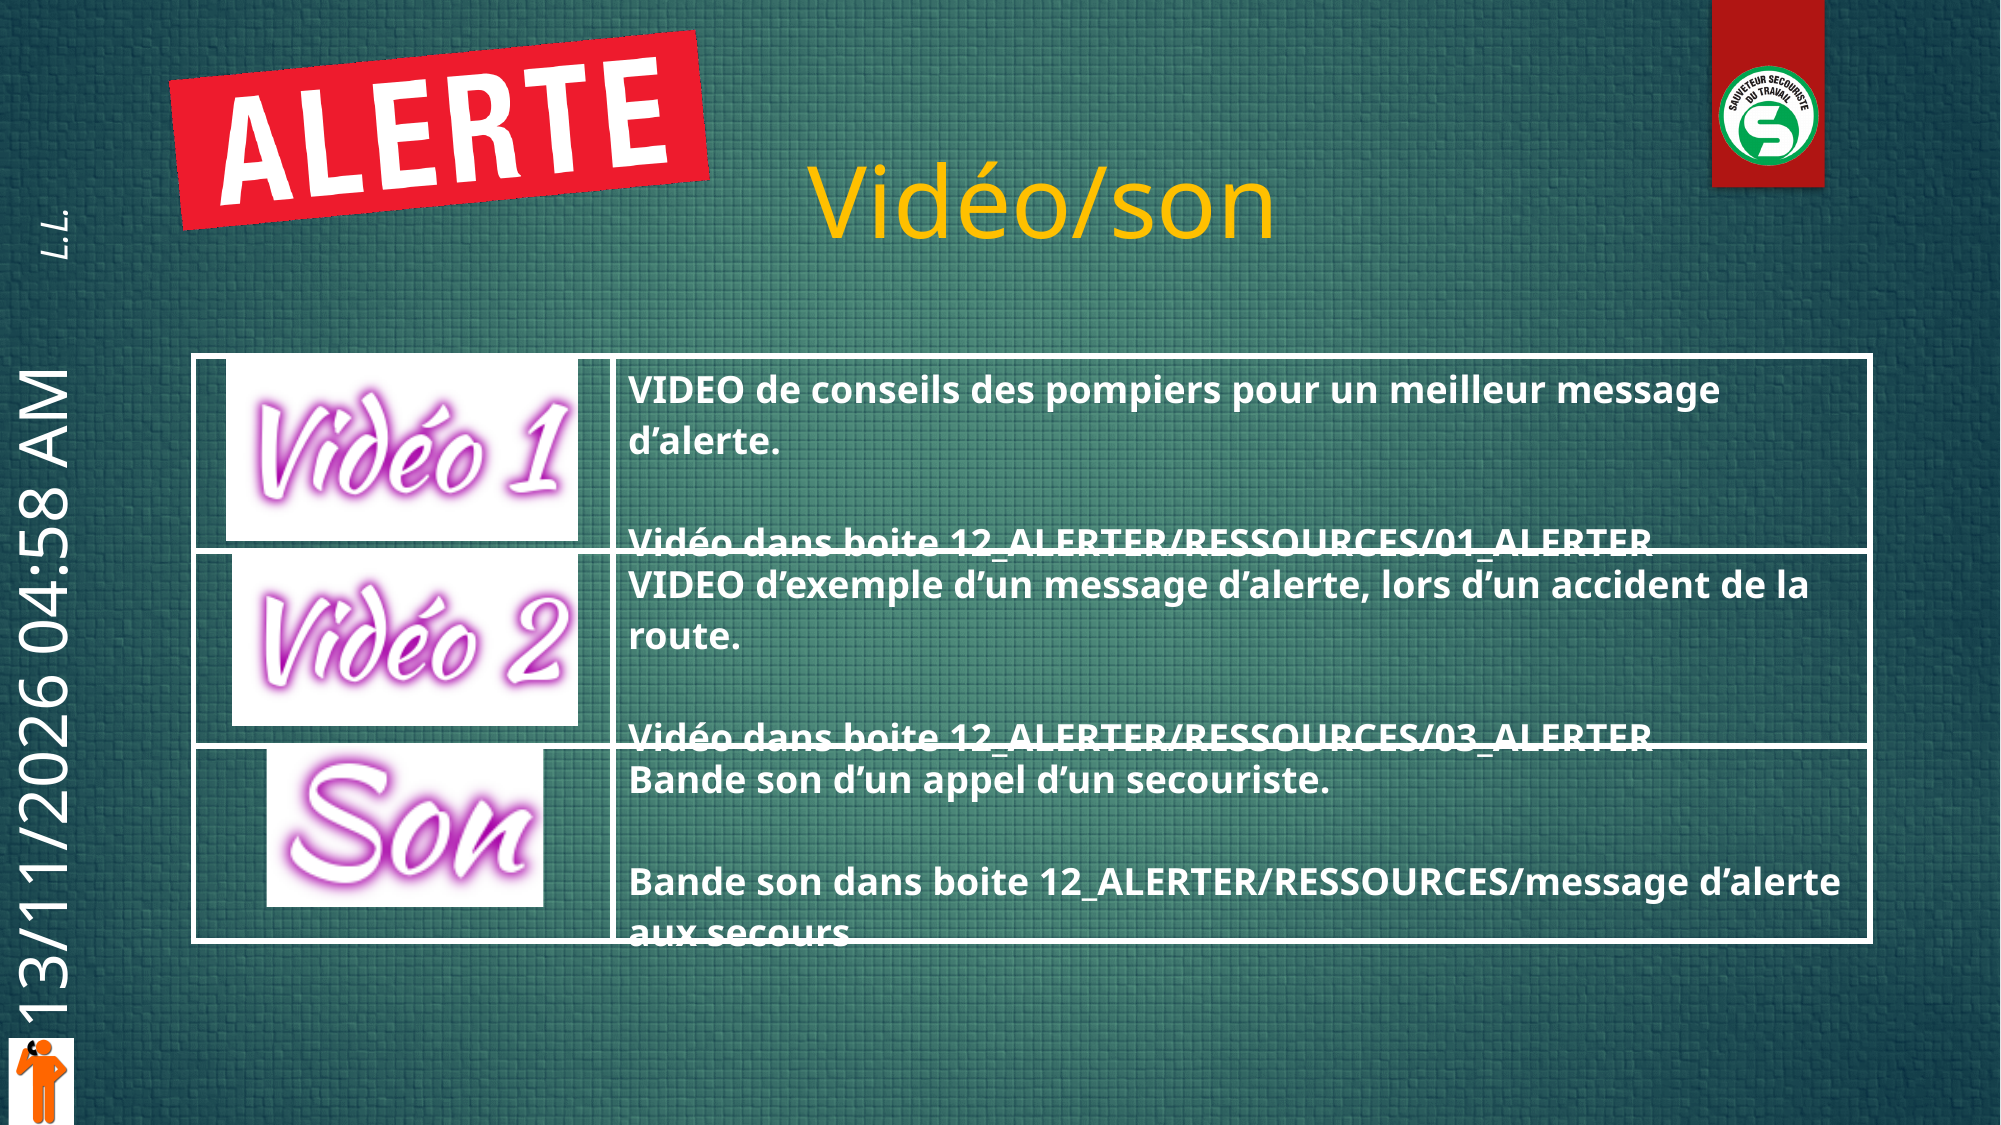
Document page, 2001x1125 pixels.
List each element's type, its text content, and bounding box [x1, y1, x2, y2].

picture [1718, 65, 1819, 166]
picture [266, 746, 544, 907]
table_header VIDEO de conseils des pompiers pour un meilleur message d’alerte. Vidéo dans boite 12_ALERTER/RESSOURCES/01_ALERTER [616, 359, 1867, 548]
picture [127, 0, 750, 268]
table_cell [196, 749, 610, 938]
picture [226, 355, 579, 541]
table_cell VIDEO d’exemple d’un message d’alerte, lors d’un accident de la route. Vidéo dans boite 12_ALERTER/RESSOURCES/03_ALERTER [616, 554, 1867, 743]
picture [8, 1038, 74, 1125]
table_header [582, 359, 610, 548]
text_box Vidéo/son [793, 130, 1462, 266]
table_header [196, 359, 224, 548]
table_cell [196, 554, 610, 743]
picture [231, 549, 579, 726]
table_cell Bande son d’un appel d’un secouriste. Bande son dans boite 12_ALERTER/RESSOURCES/message d’alerte aux secours [616, 749, 1867, 938]
